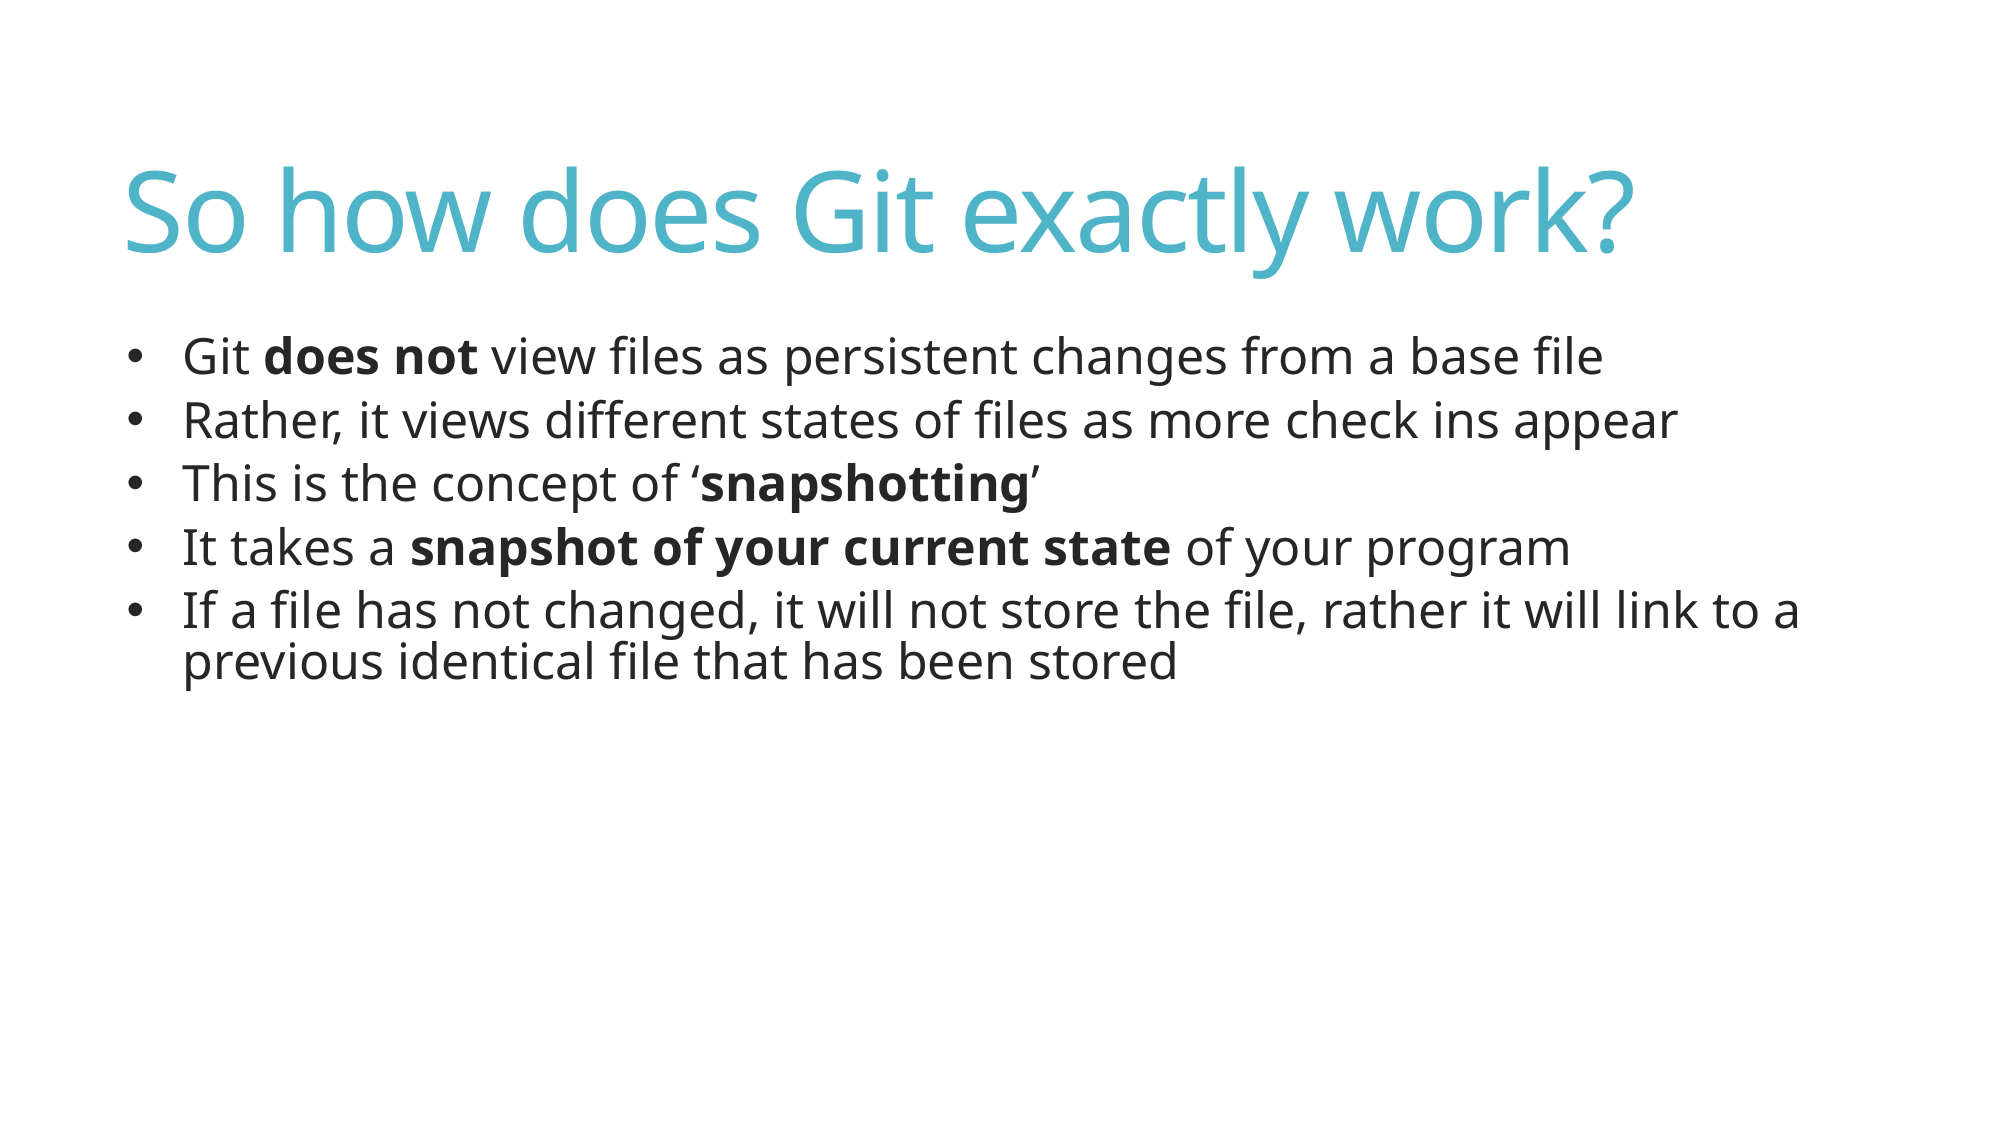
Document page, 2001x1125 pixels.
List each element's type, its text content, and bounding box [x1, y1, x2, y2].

title So how does Git exactly work? [107, 81, 1875, 354]
list Git does not view files as persistent changes from a base file Rather, it views different states of files as more check ins appear This is the concept of ‘snapshotting’ It takes a snapshot of your current state of your program If a file has not changed, it will not store the file, rather it will link to a previous identical file that has been stored [110, 326, 1875, 945]
